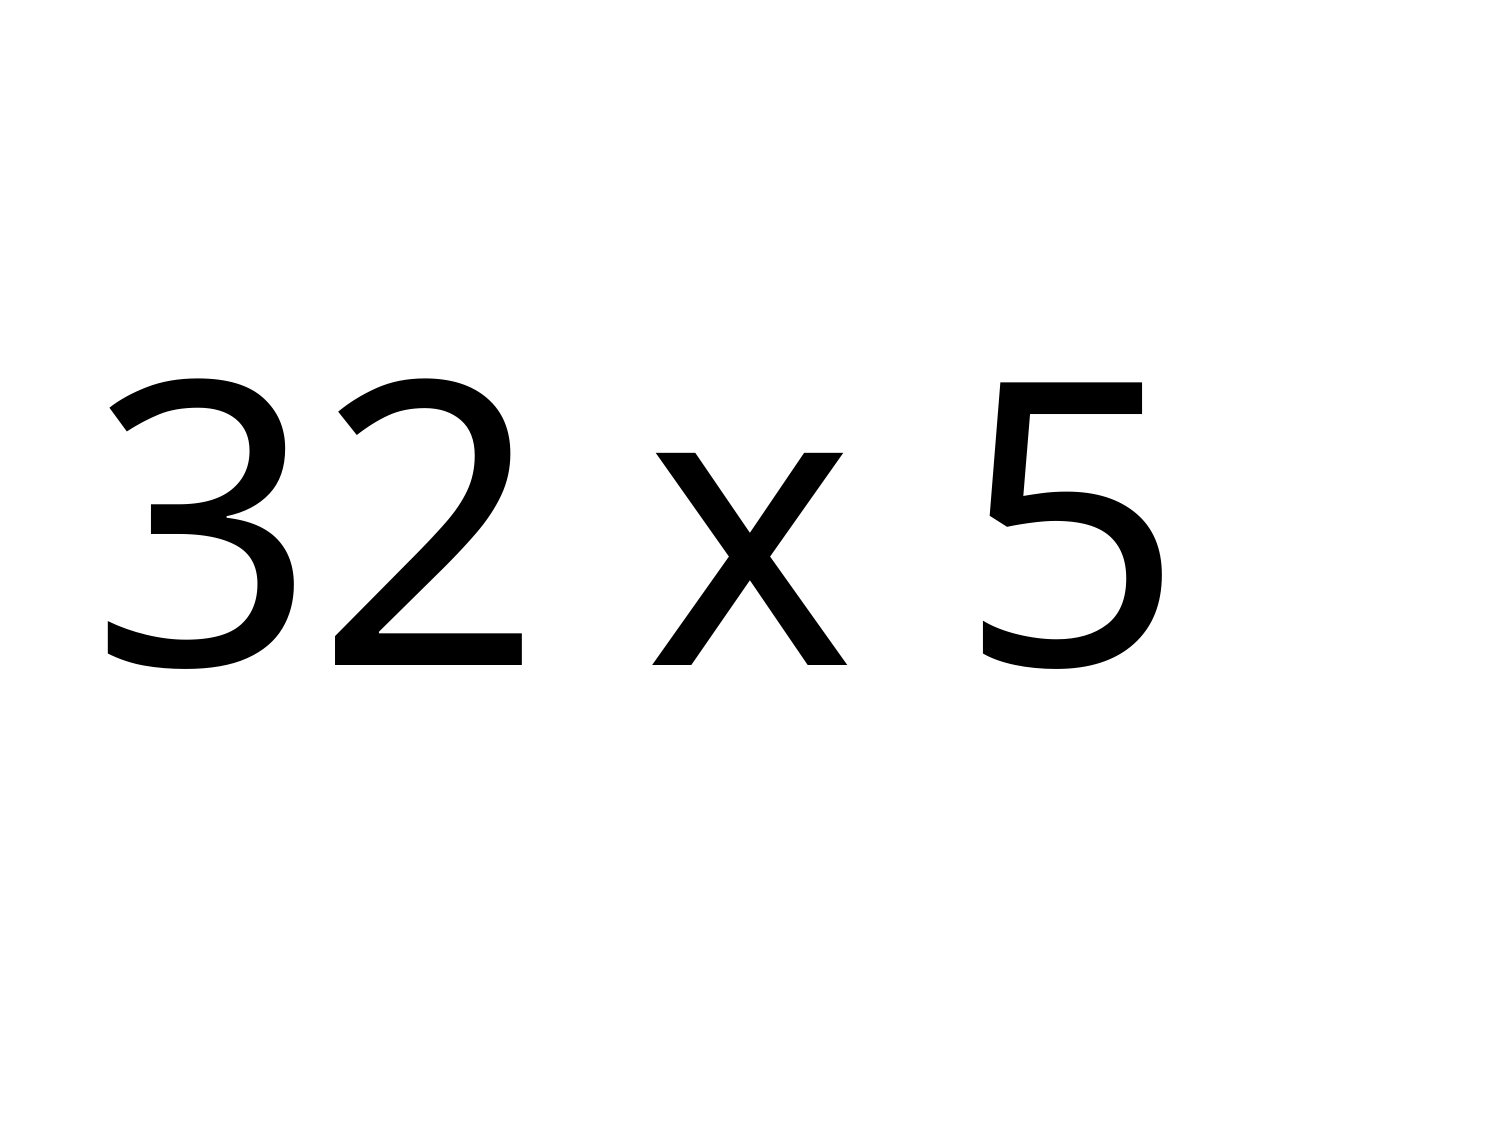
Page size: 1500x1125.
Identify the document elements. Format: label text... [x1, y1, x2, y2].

list 32 x 5 [75, 262, 1425, 1005]
